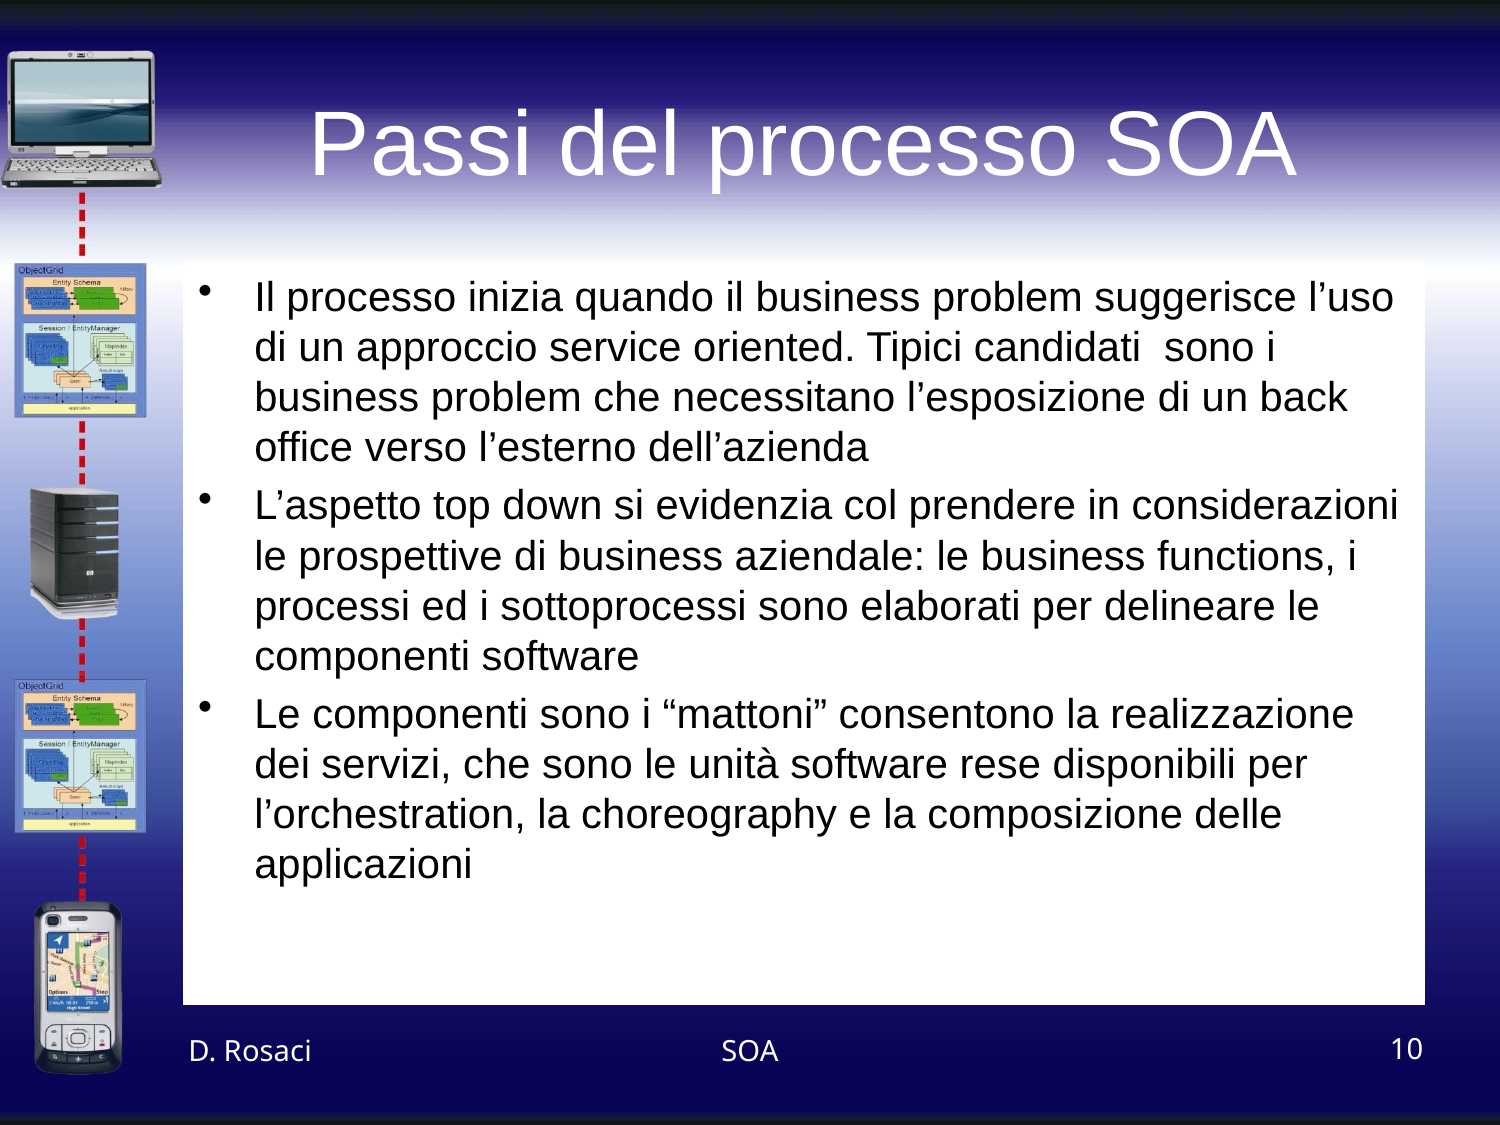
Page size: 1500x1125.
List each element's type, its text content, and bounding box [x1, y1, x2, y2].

slide_number D. Rosaci [74, 1024, 426, 1103]
picture [0, 0, 1500, 1125]
footer SOA [512, 1024, 988, 1103]
list Il processo inizia quando il business problem suggerisce l’uso di un approccio service oriented. Tipici candidati sono i business problem che necessitano l’esposizione di un back office verso l’esterno dell’azienda L’aspetto top down si evidenzia col prendere in considerazioni le prospettive di business aziendale: le business functions, i processi ed i sottoprocessi sono elaborati per delineare le componenti software Le componenti sono i “mattoni” consentono la realizzazione dei servizi, che sono le unità software rese disponibili per l’orchestration, la choreography e la composizione delle applicazioni [182, 262, 1426, 1006]
title Passi del processo SOA [182, 44, 1426, 233]
